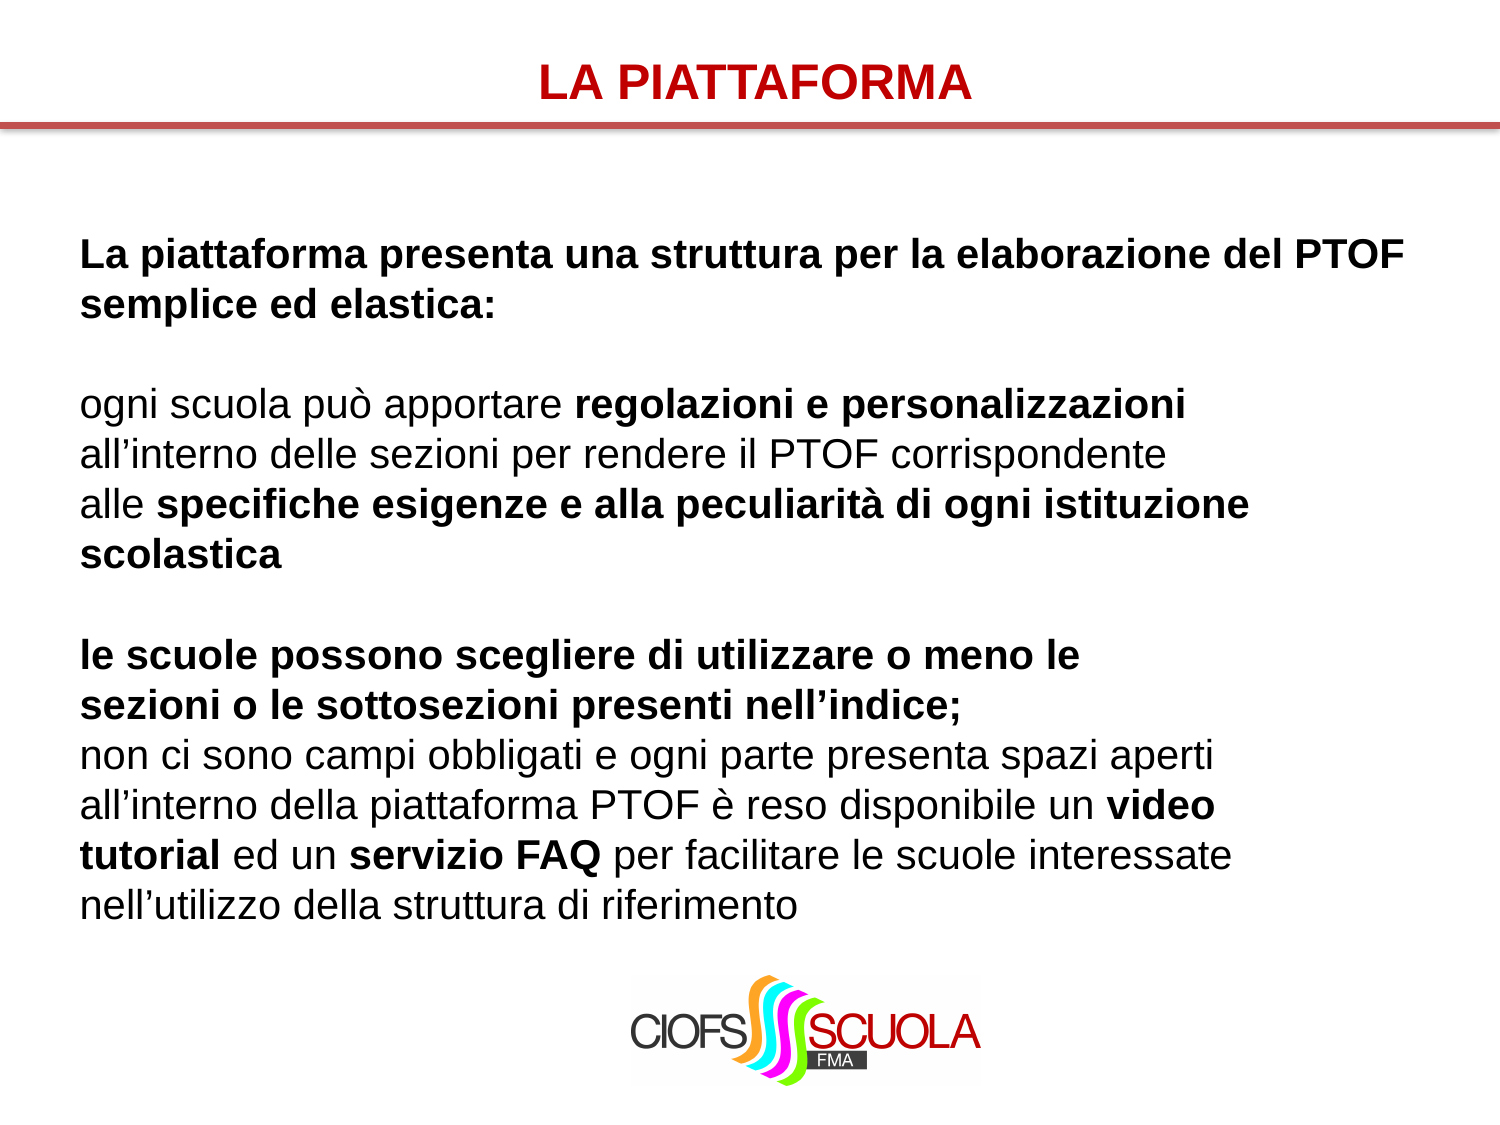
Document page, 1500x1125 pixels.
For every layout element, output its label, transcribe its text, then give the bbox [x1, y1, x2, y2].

text_box La piattaforma presenta una struttura per la elaborazione del PTOF semplice ed elastica: ogni scuola può apportare regolazioni e personalizzazioni all’interno delle sezioni per rendere il PTOF corrispondente alle specifiche esigenze e alla peculiarità di ogni istituzione scolastica le scuole possono scegliere di utilizzare o meno le sezioni o le sottosezioni presenti nell’indice; non ci sono campi obbligati e ogni parte presenta spazi aperti all’interno della piattaforma PTOF è reso disponibile un video tutorial ed un servizio FAQ per facilitare le scuole interessate nell’utilizzo della struttura di riferimento [64, 219, 1424, 935]
text_box LA PIATTAFORMA [253, 42, 1258, 118]
picture [631, 975, 981, 1086]
